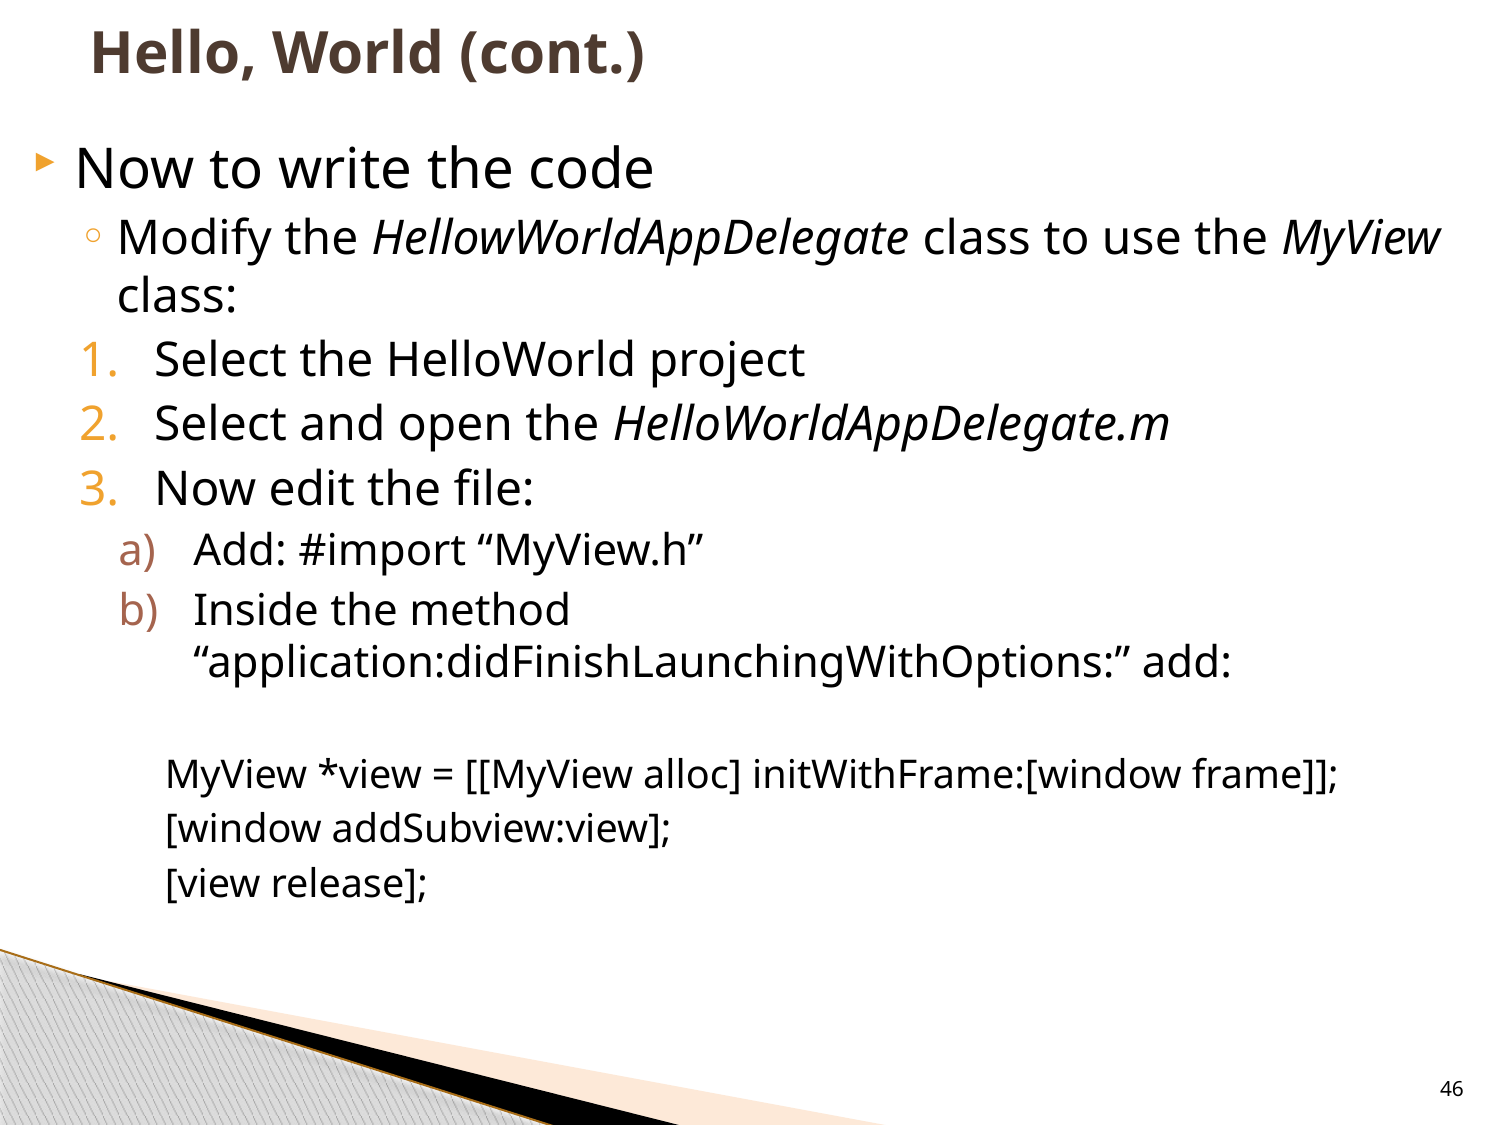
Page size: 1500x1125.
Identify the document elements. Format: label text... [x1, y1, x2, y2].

text_box Hello, World (cont.) [74, 12, 1425, 88]
list Now to write the code Modify the HellowWorldAppDelegate class to use the MyView class: Select the HelloWorld project Select and open the HelloWorldAppDelegate.m Now edit the file: Add: #import “MyView.h” Inside the method “application:didFinishLaunchingWithOptions:” add: MyView *view = [[MyView alloc] initWithFrame:[window frame]]; [window addSubview:view]; [view release]; [0, 125, 1500, 1075]
slide_number 46 [1418, 1051, 1479, 1112]
